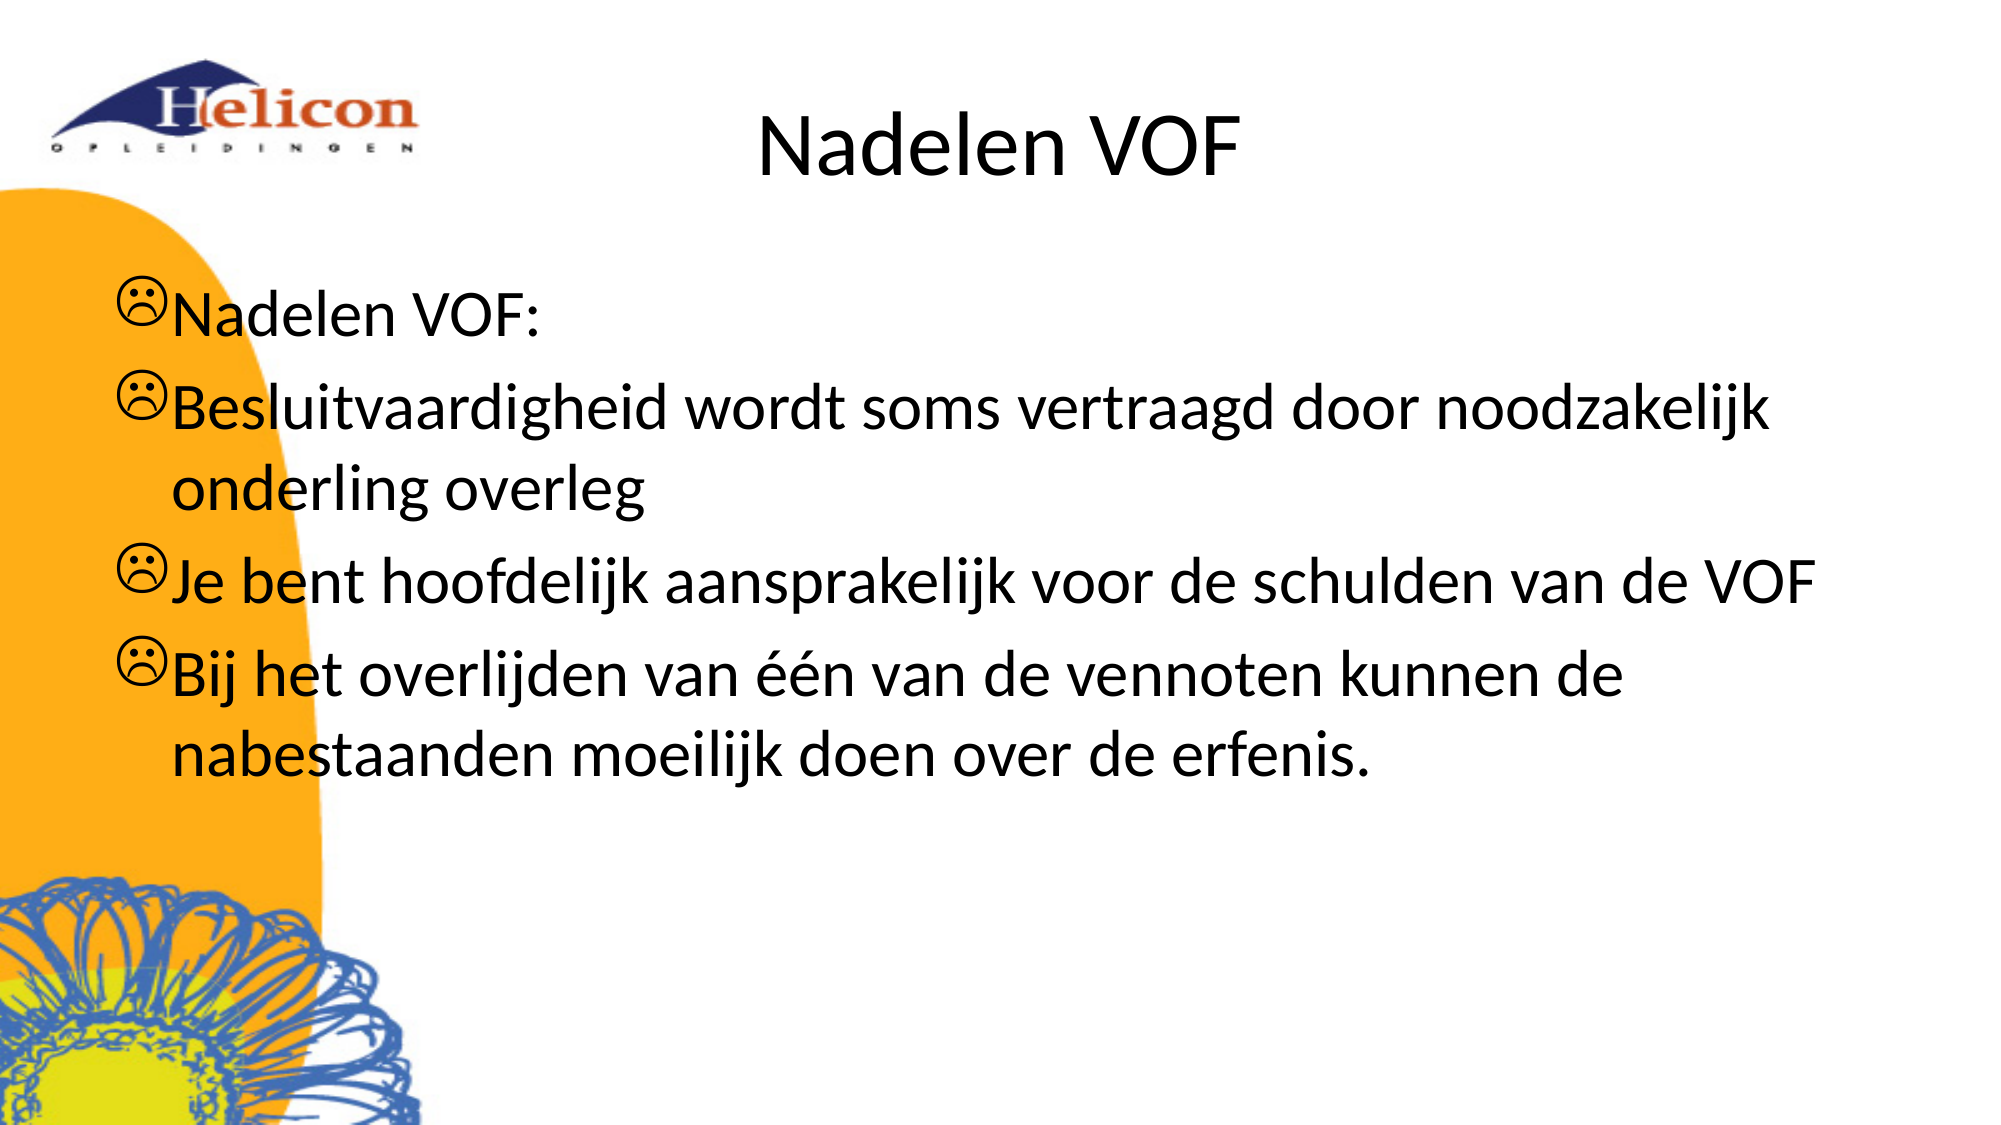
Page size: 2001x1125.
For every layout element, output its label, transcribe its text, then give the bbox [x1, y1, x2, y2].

title Nadelen VOF [99, 45, 1900, 233]
picture [0, 0, 2001, 1125]
list Nadelen VOF: Besluitvaardigheid wordt soms vertraagd door noodzakelijk onderling overleg Je bent hoofdelijk aansprakelijk voor de schulden van de VOF Bij het overlijden van één van de vennoten kunnen de nabestaanden moeilijk doen over de erfenis. [99, 262, 1900, 1005]
